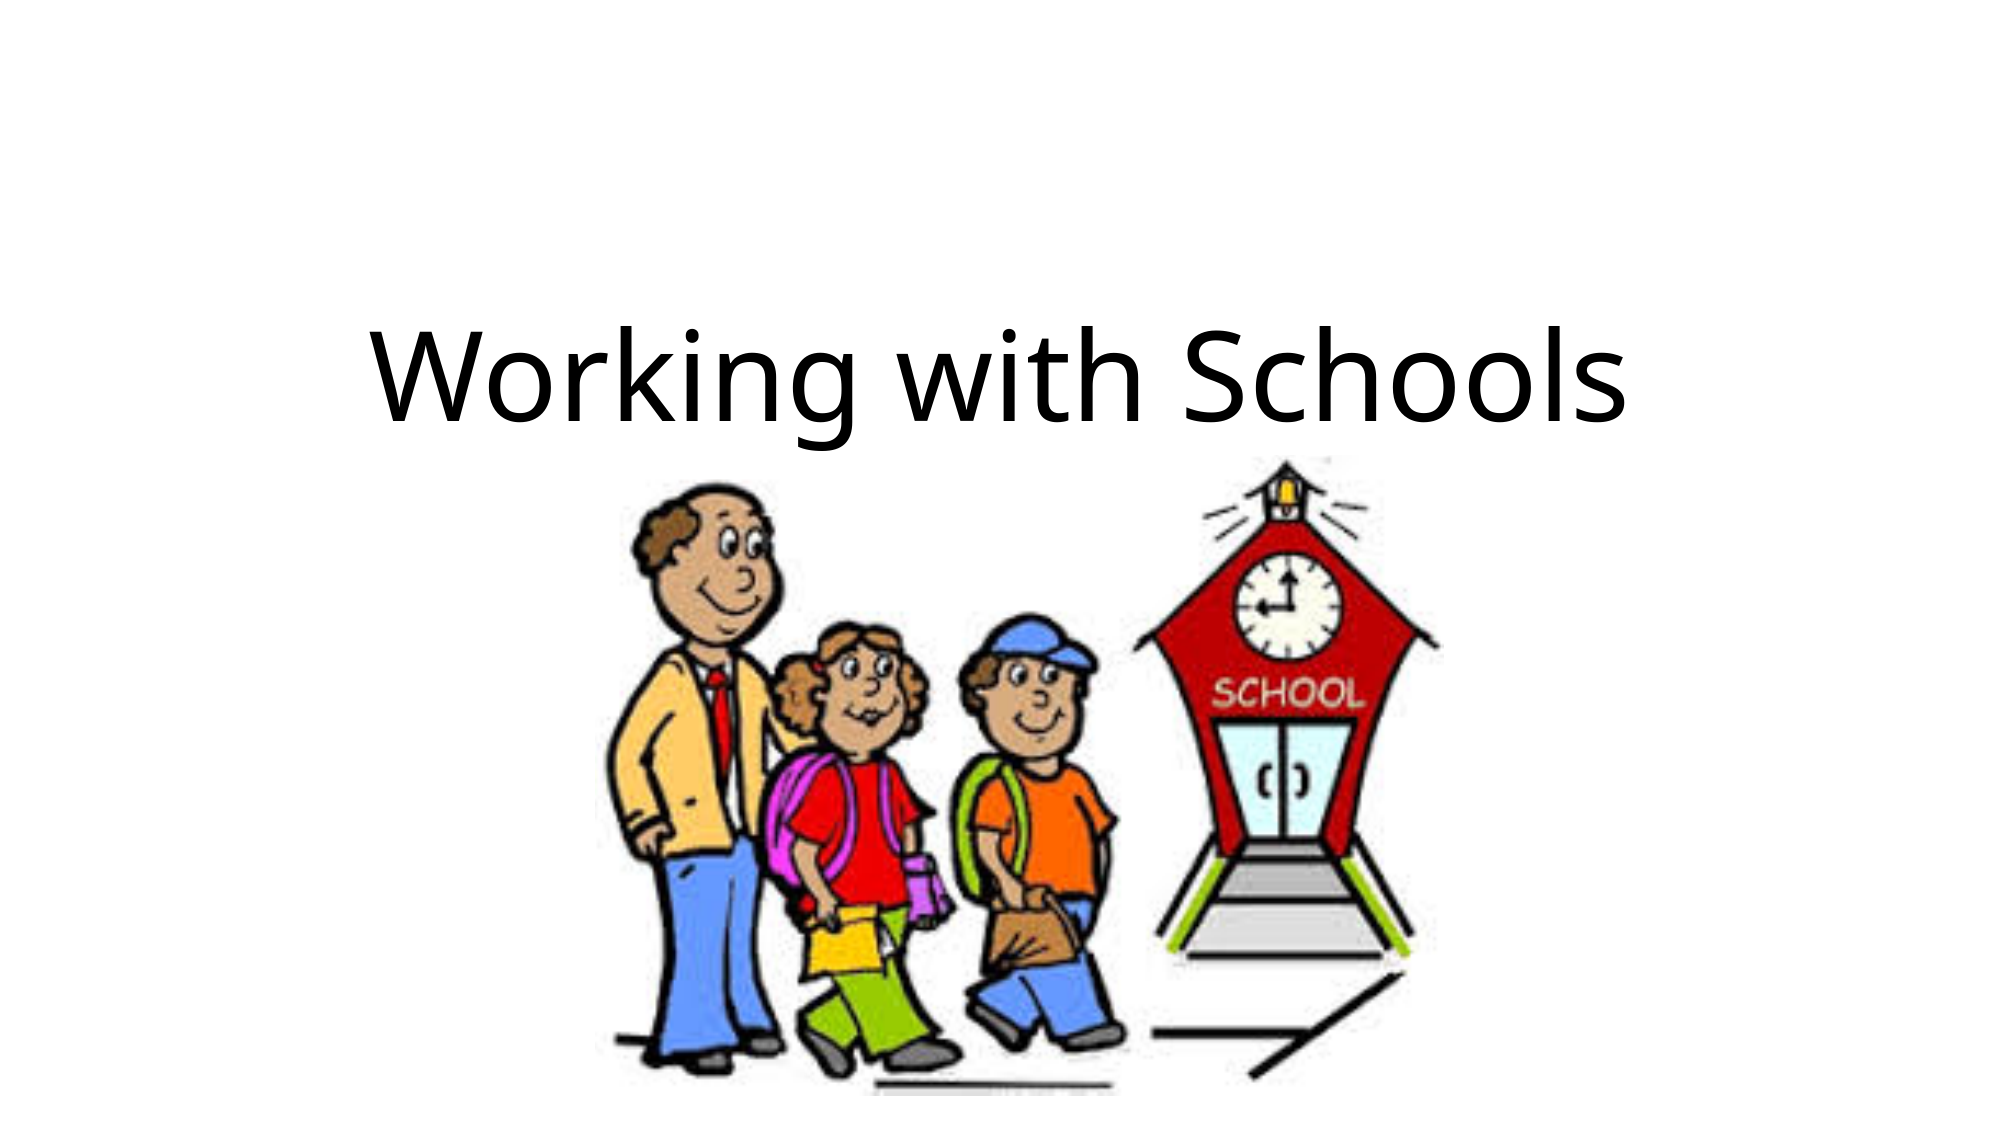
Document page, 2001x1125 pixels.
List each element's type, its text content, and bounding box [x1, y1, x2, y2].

picture [595, 455, 1444, 1096]
title Working with Schools [249, 184, 1750, 456]
